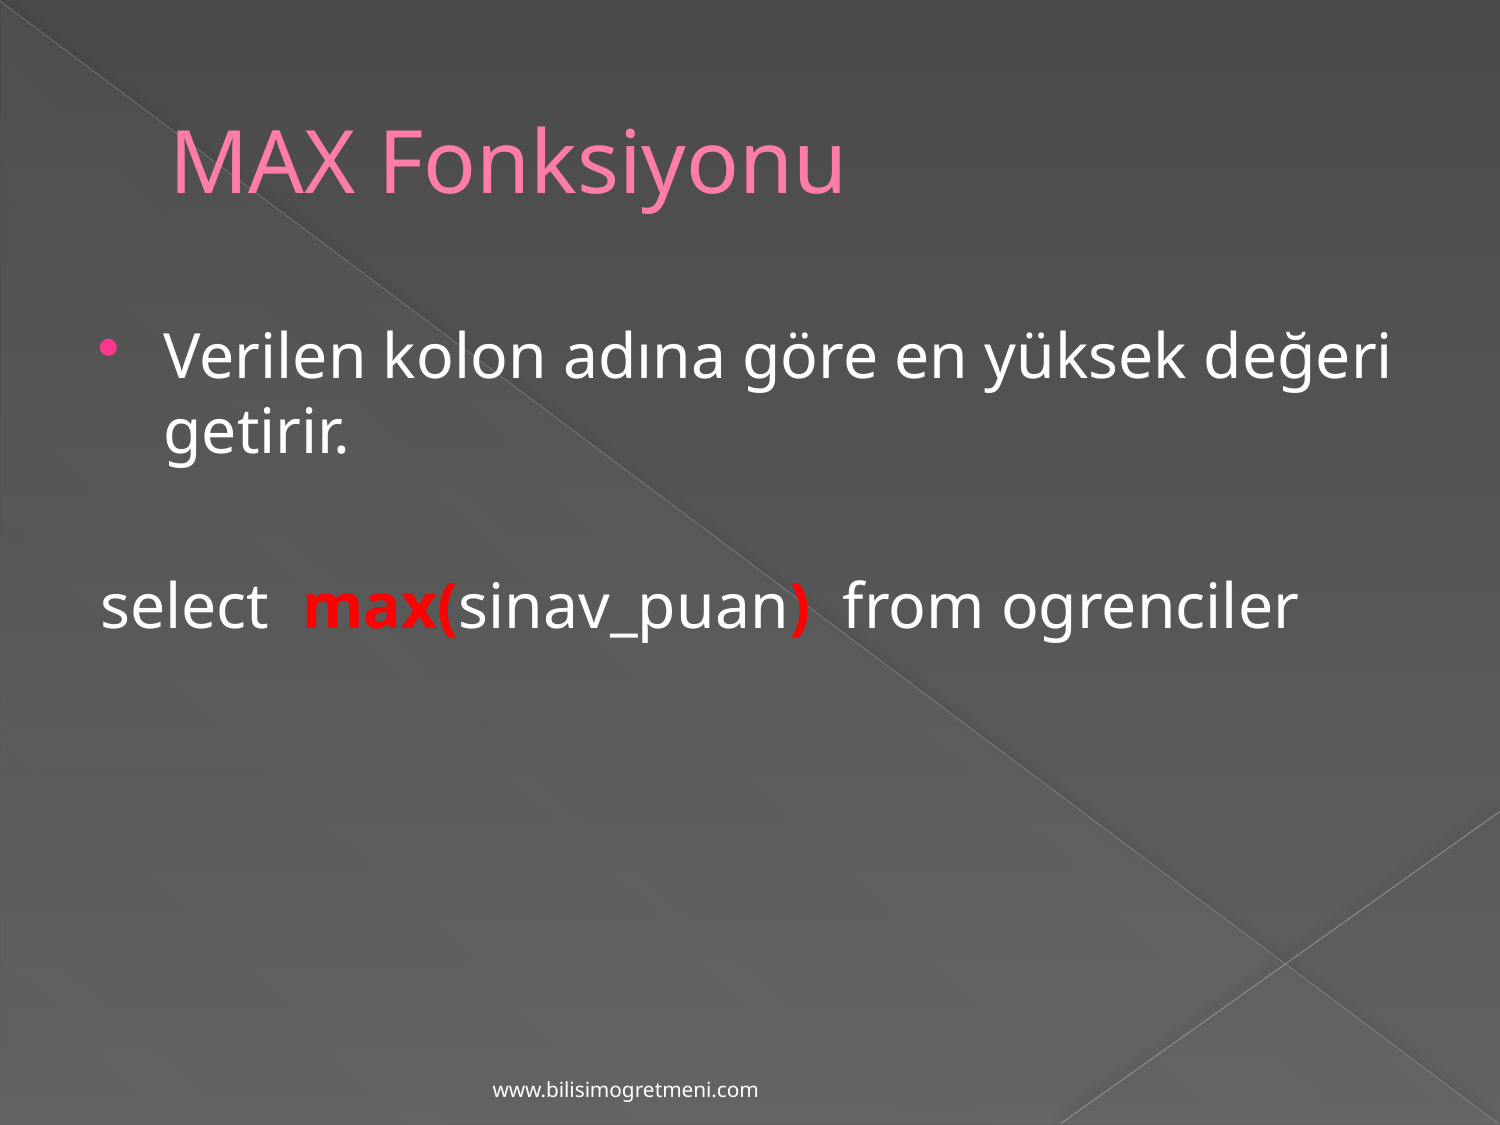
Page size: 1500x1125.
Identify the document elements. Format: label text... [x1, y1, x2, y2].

list Verilen kolon adına göre en yüksek değeri getirir. select max(sinav_puan) from ogrenciler [75, 308, 1425, 1059]
footer www.bilisimogretmeni.com [75, 1063, 774, 1113]
title MAX Fonksiyonu [75, 43, 1425, 274]
